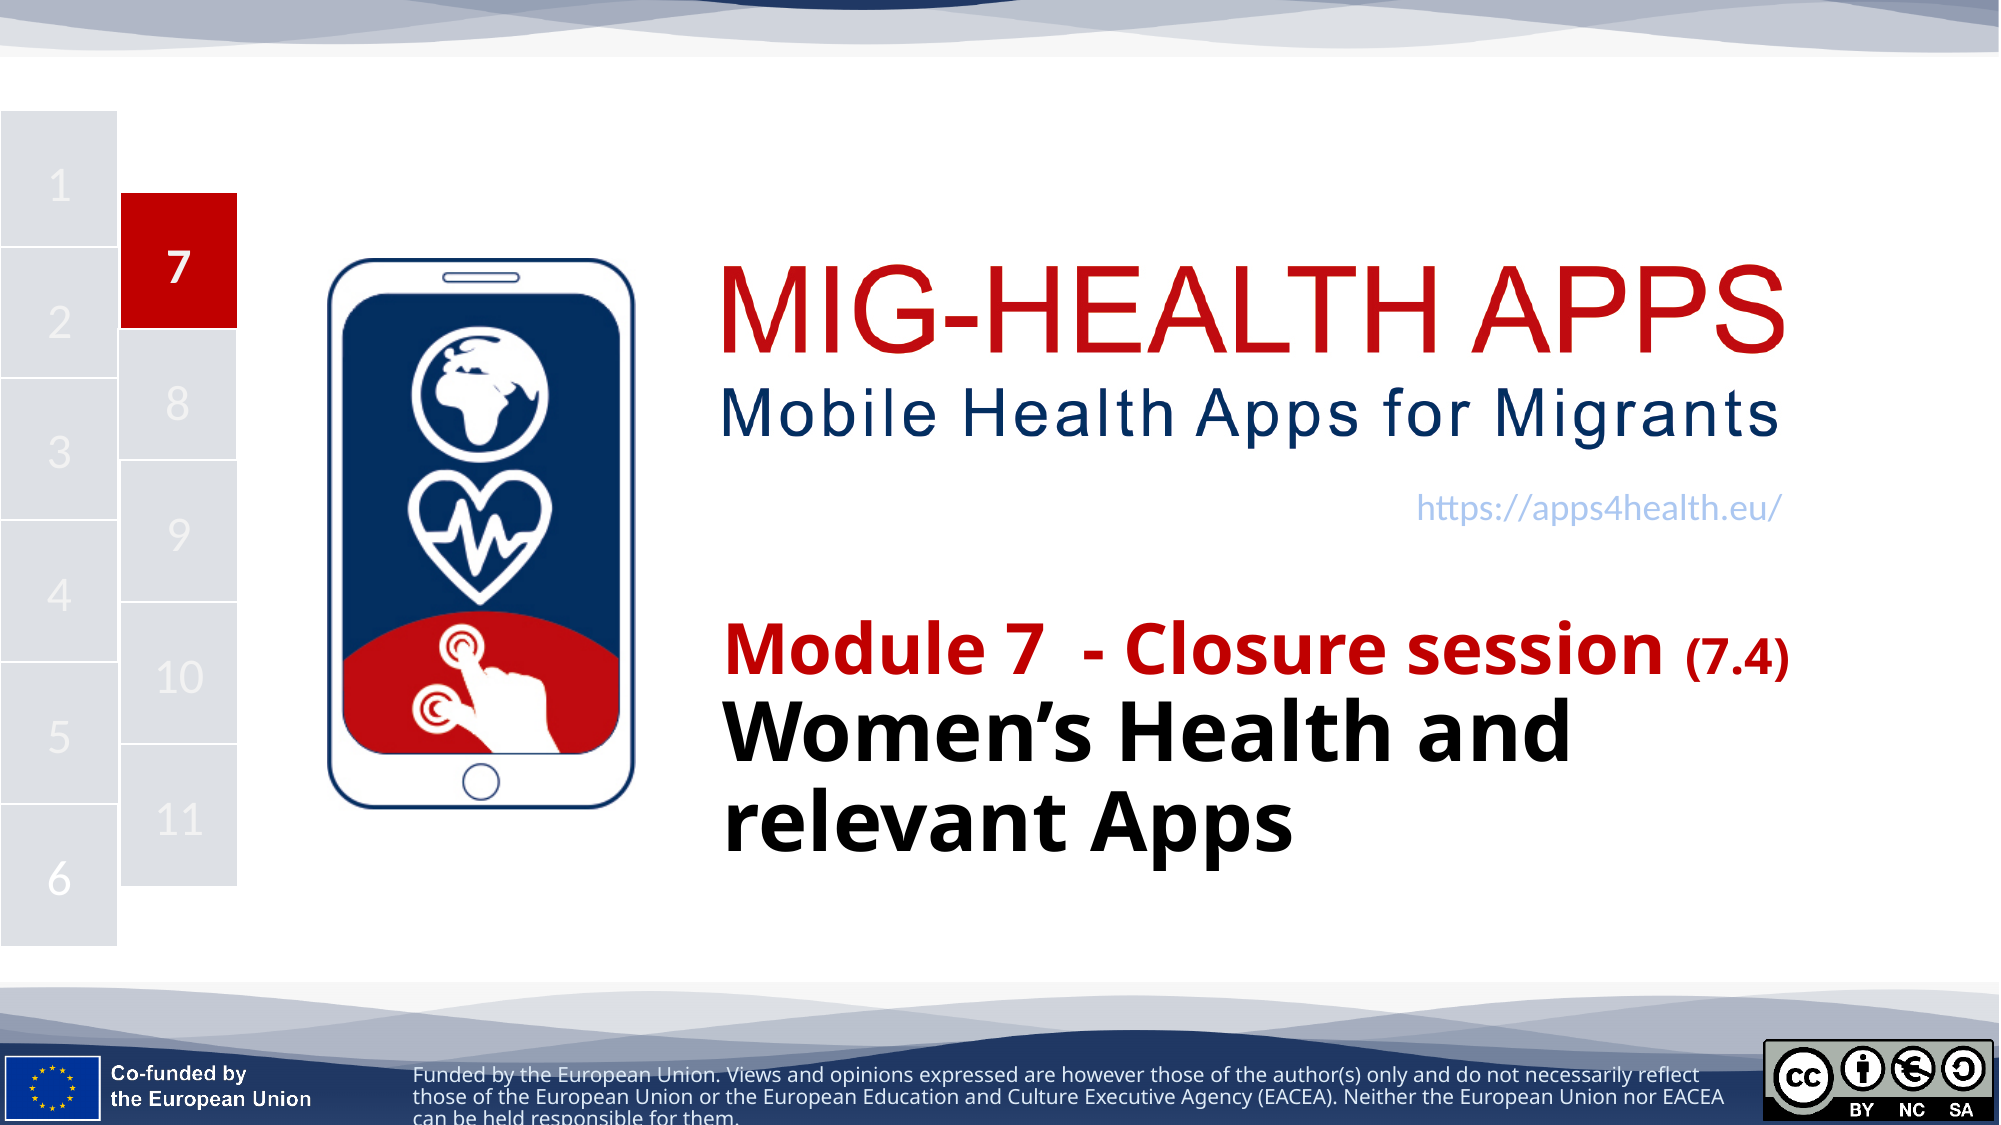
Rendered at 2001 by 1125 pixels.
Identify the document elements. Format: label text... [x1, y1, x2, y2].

text_box https://apps4health.eu/ [797, 475, 1798, 536]
text_box 1 [0, 109, 119, 246]
text_box Module 7 - Closure session (7.4) Women’s Health and relevant Apps [707, 576, 1906, 908]
text_box 6 [0, 803, 120, 948]
text_box 5 [0, 661, 119, 803]
text_box 2 [0, 246, 119, 377]
text_box 9 [118, 459, 239, 603]
text_box 3 [0, 377, 118, 519]
text_box 11 [119, 743, 239, 888]
picture [0, 0, 1999, 57]
picture [327, 258, 636, 811]
picture [0, 982, 1999, 1125]
picture [706, 186, 1784, 528]
text_box 10 [119, 601, 239, 743]
text_box 4 [0, 519, 119, 661]
text_box 8 [117, 328, 238, 473]
text_box 7 [119, 191, 239, 336]
